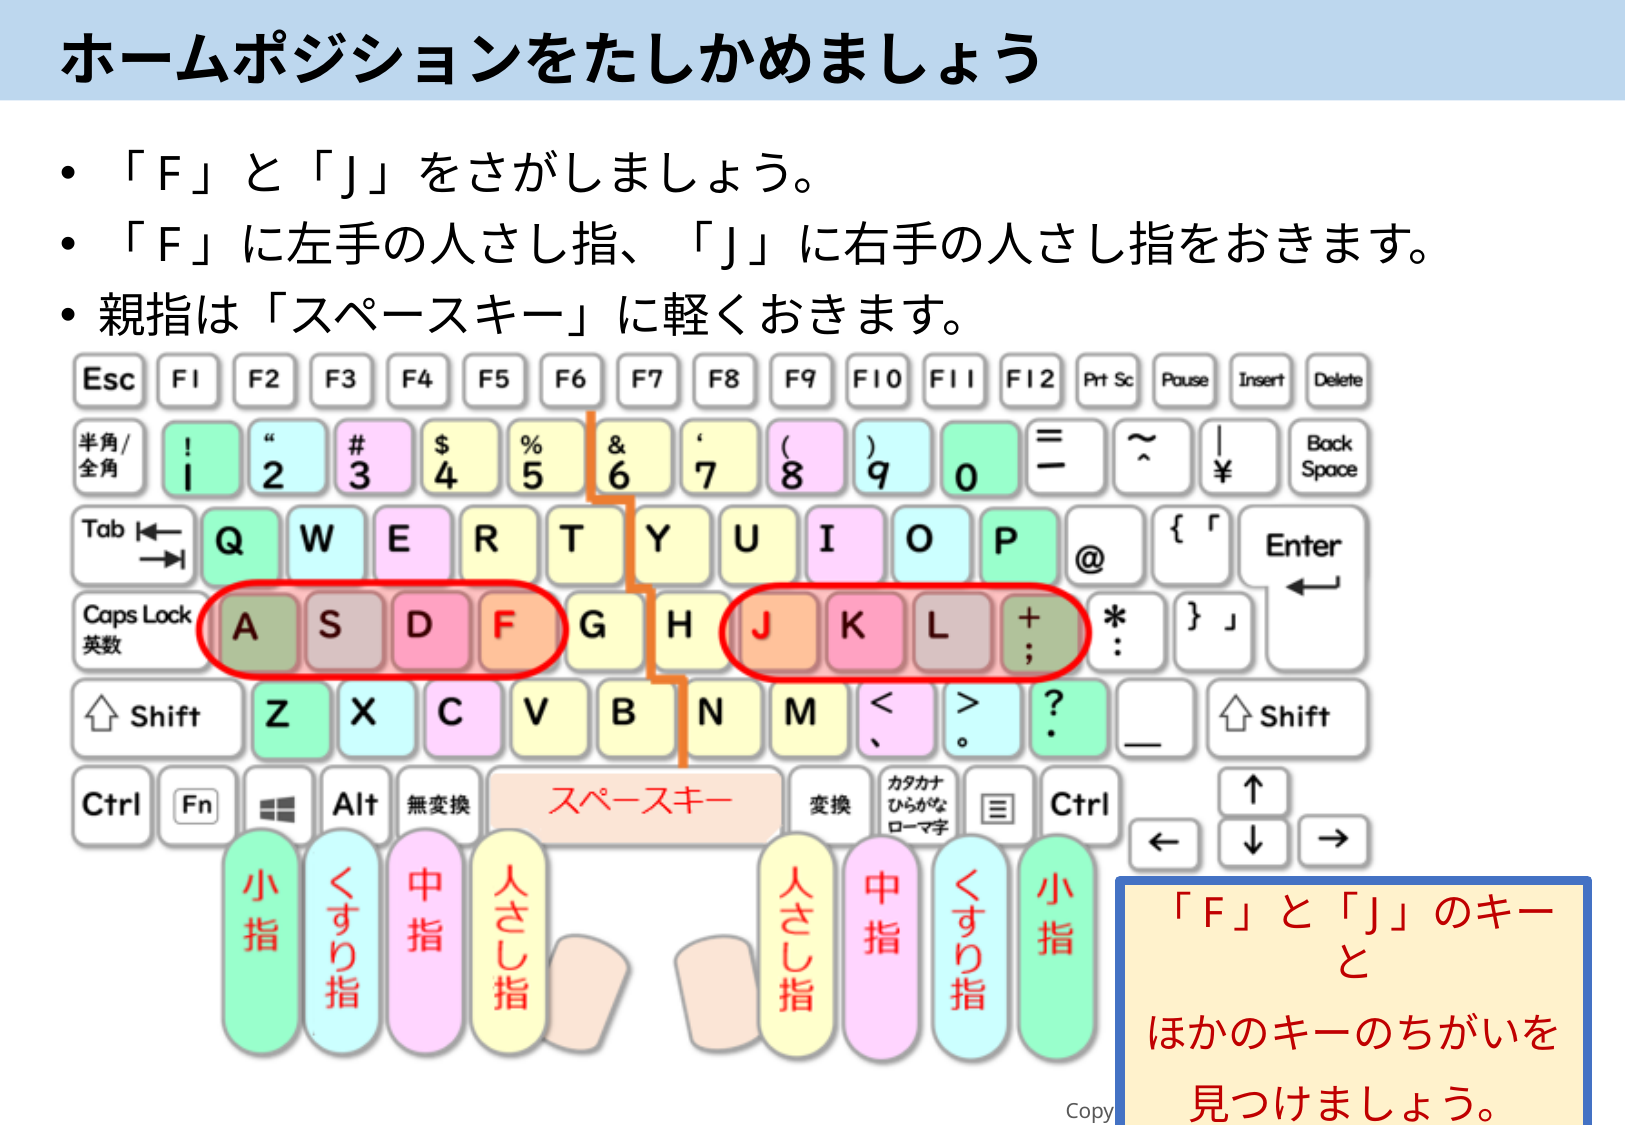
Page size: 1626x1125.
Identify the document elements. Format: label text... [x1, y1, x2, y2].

list 「F」と「J」をさがしましょう。 「F」に左手の人さし指、「J」に右手の人さし指をおきます。 親指は「スペースキー」に軽くおきます。 [44, 141, 1443, 365]
title ホームポジションをたしかめましょう [0, 0, 1625, 101]
text_box 「F」と「J」のキーと ほかのキーのちがいを 見つけましょう。 [1119, 880, 1588, 1125]
picture [57, 341, 1403, 1076]
